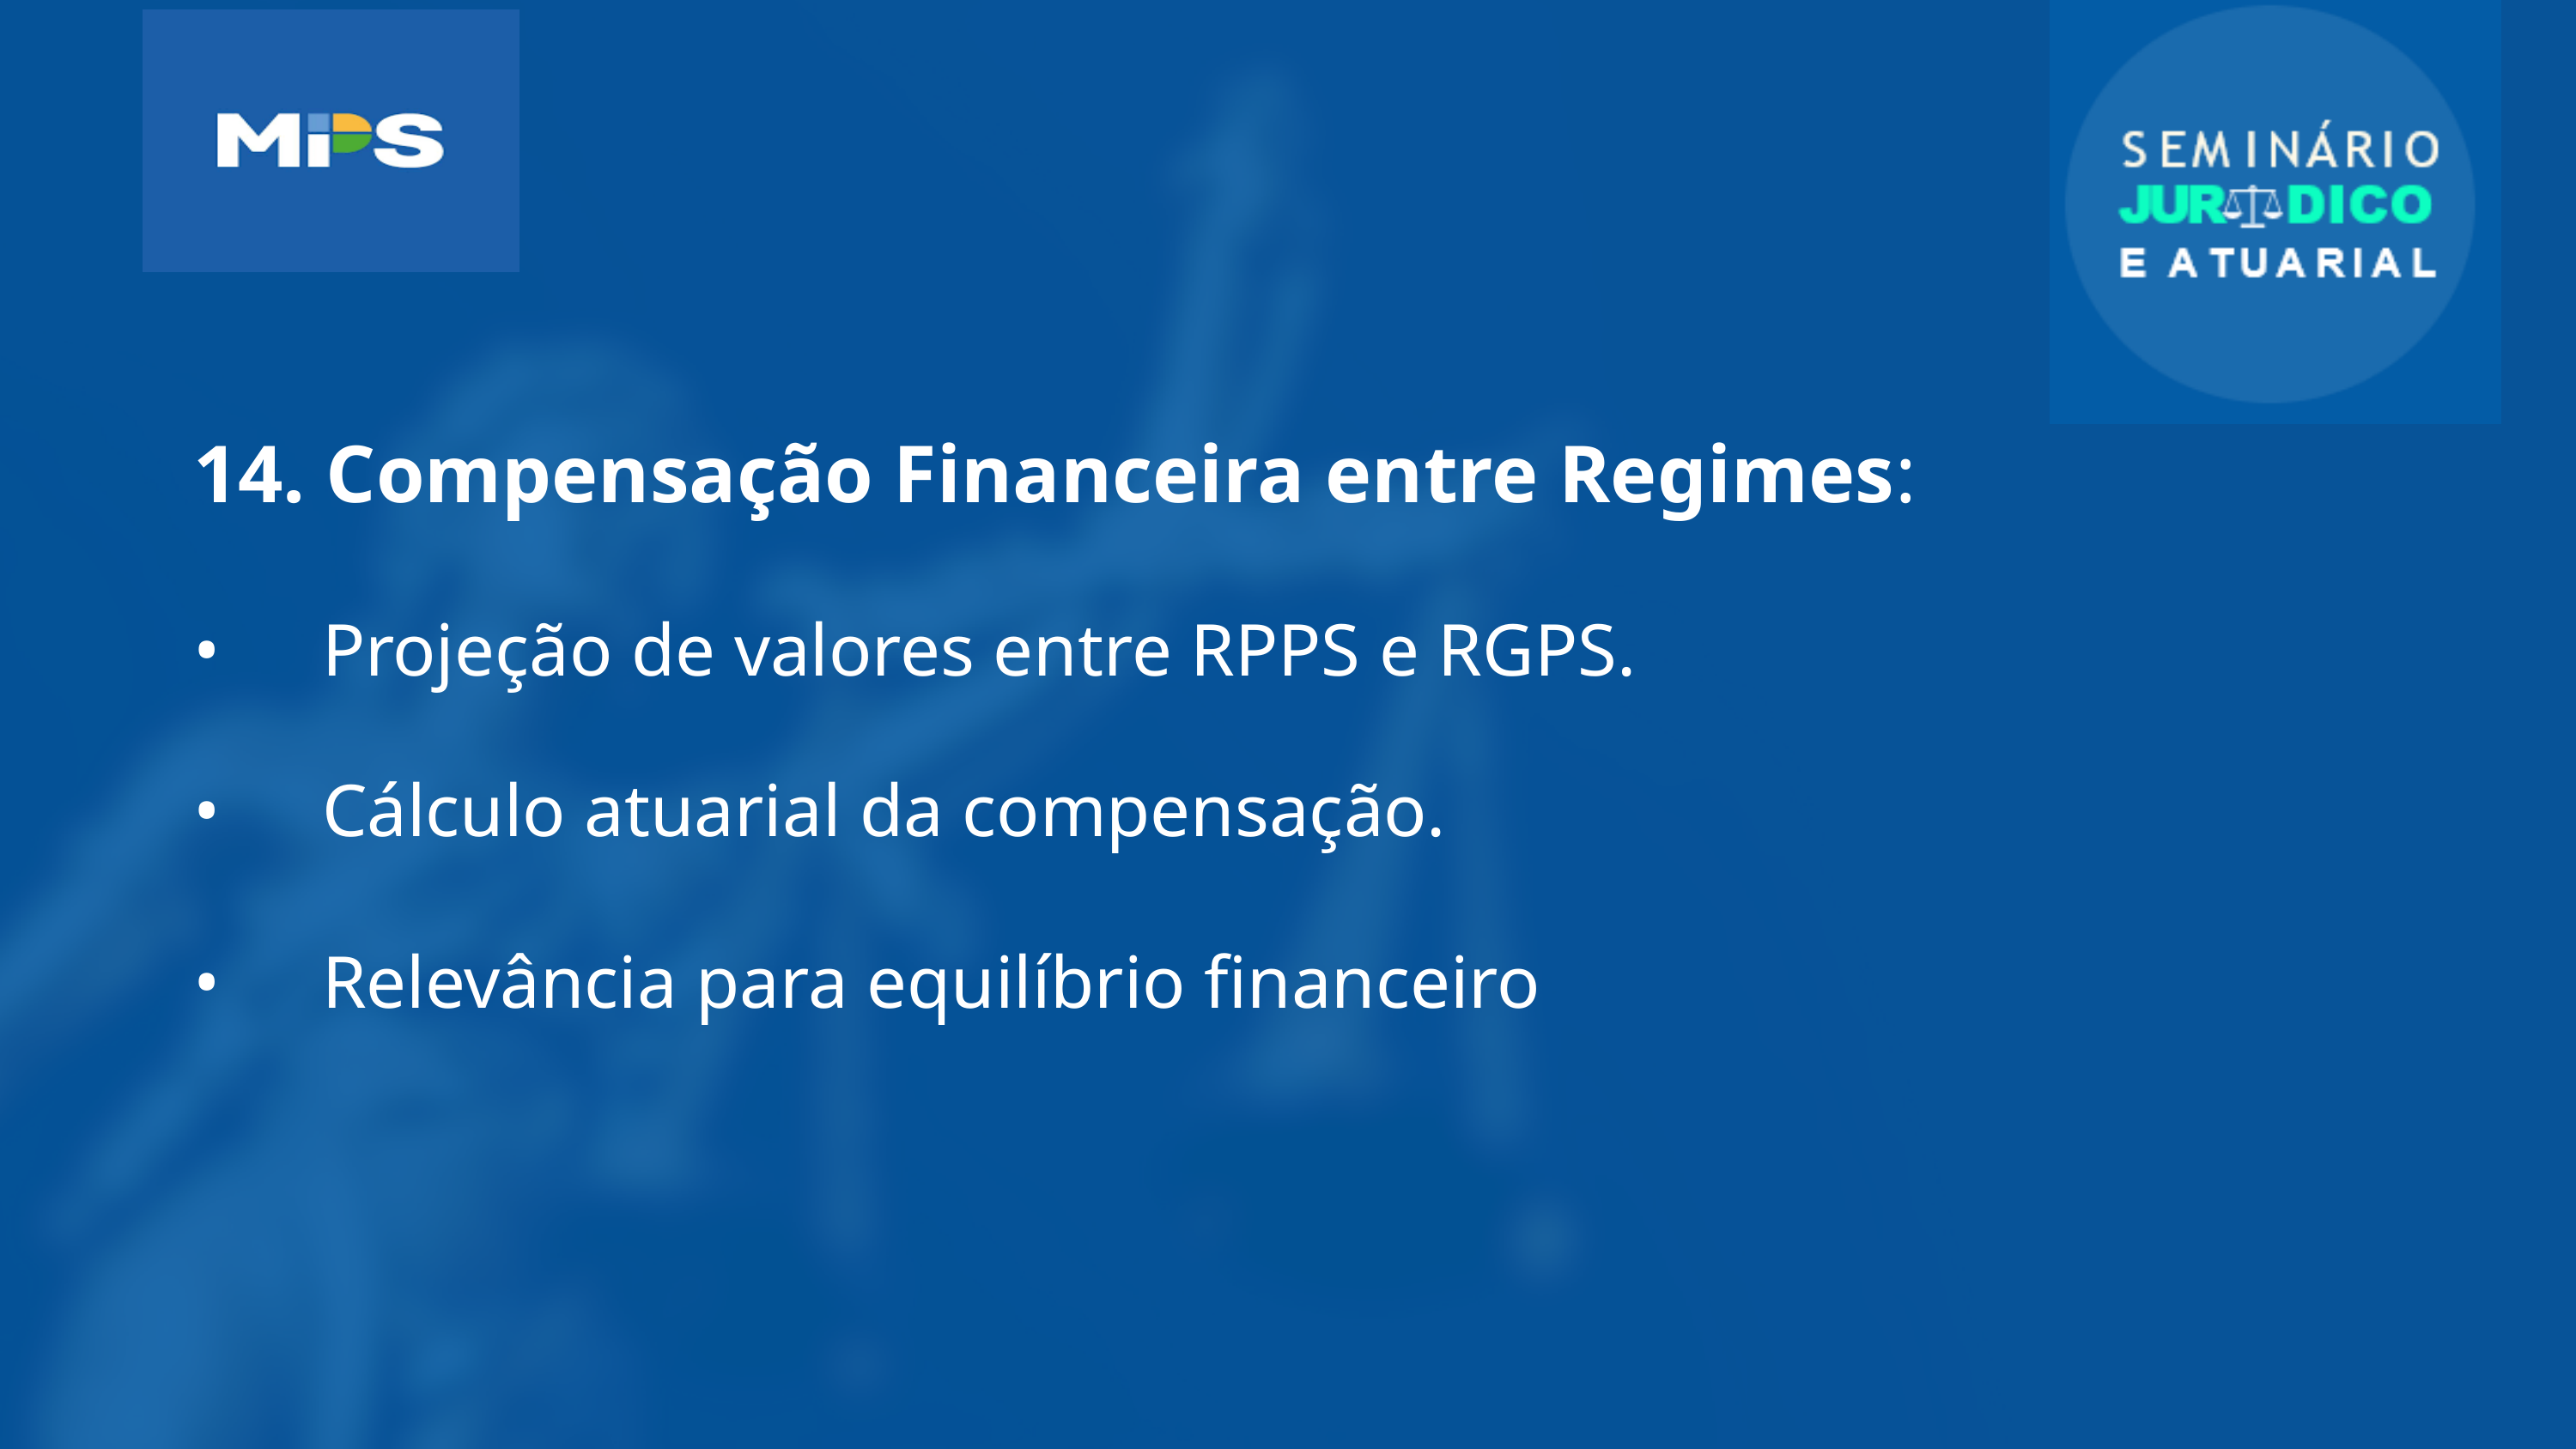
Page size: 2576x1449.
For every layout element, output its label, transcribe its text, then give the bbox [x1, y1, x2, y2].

picture [0, 0, 2576, 1449]
title 14. Compensação Financeira entre Regimes: • Projeção de valores entre RPPS e RGPS. • Cálculo atuarial da compensação. • Relevância para equilíbrio financeiro [193, 423, 2383, 1237]
